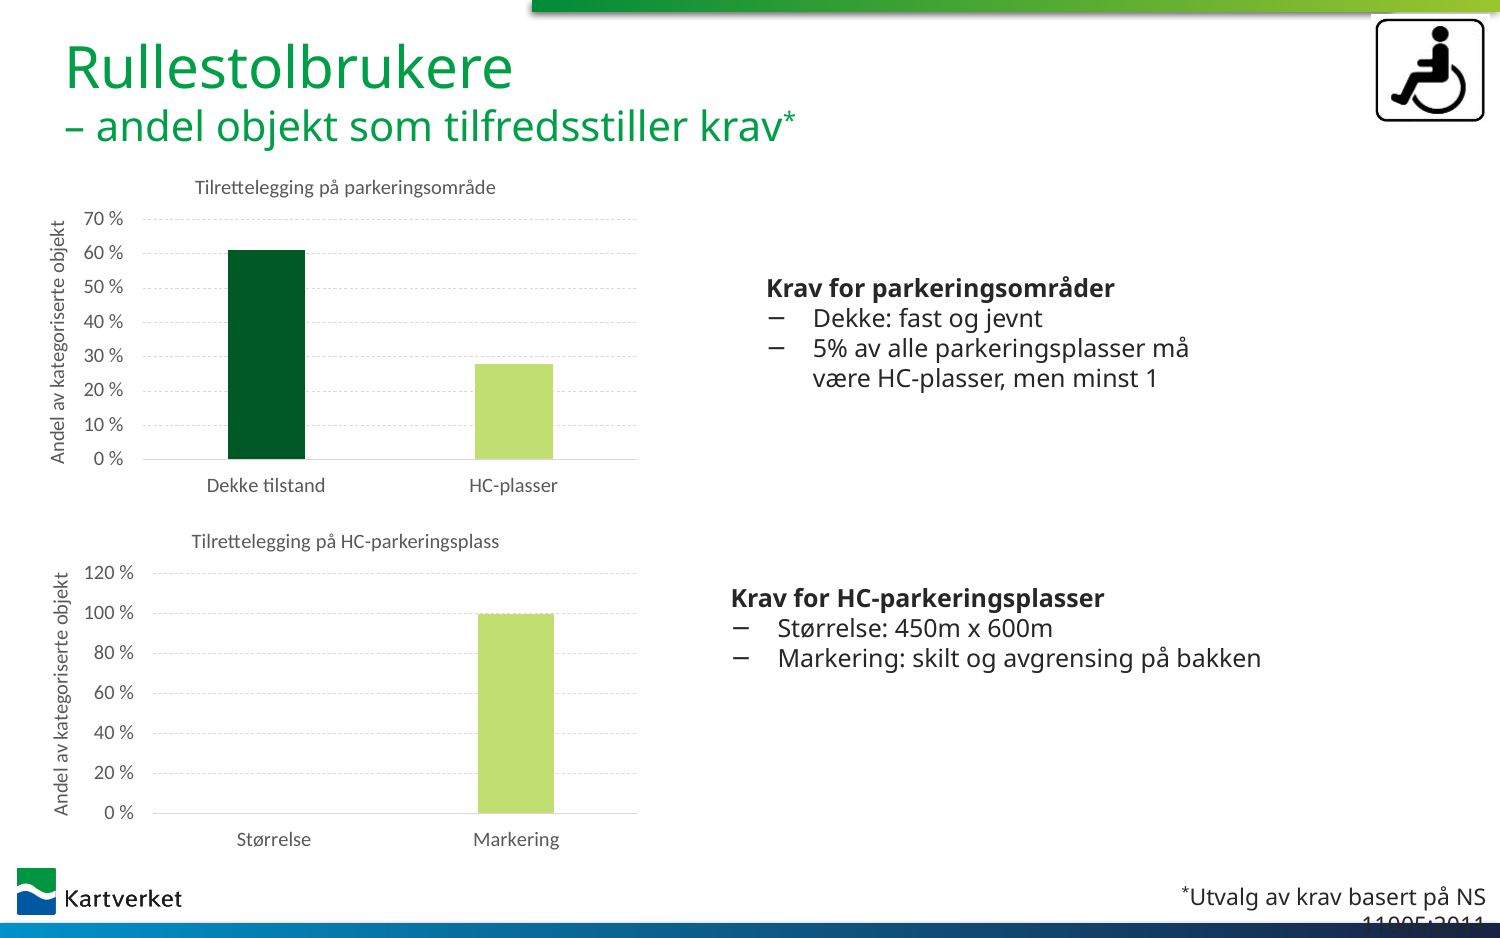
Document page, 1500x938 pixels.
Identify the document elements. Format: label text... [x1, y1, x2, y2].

text_box Rullestolbrukere – andel objekt som tilfredsstiller krav* [49, 23, 1431, 158]
text_box *Utvalg av krav basert på NS 11005:2011 [1068, 873, 1500, 938]
text_box Krav for HC-parkeringsplasser Størrelse: 450m x 600m Markering: skilt og avgrensing på bakken [715, 574, 1278, 680]
picture [41, 166, 650, 505]
picture [1371, 13, 1491, 127]
picture [41, 520, 650, 859]
text_box Krav for parkeringsområder Dekke: fast og jevnt 5% av alle parkeringsplasser må være HC-plasser, men minst 1 [751, 264, 1232, 400]
